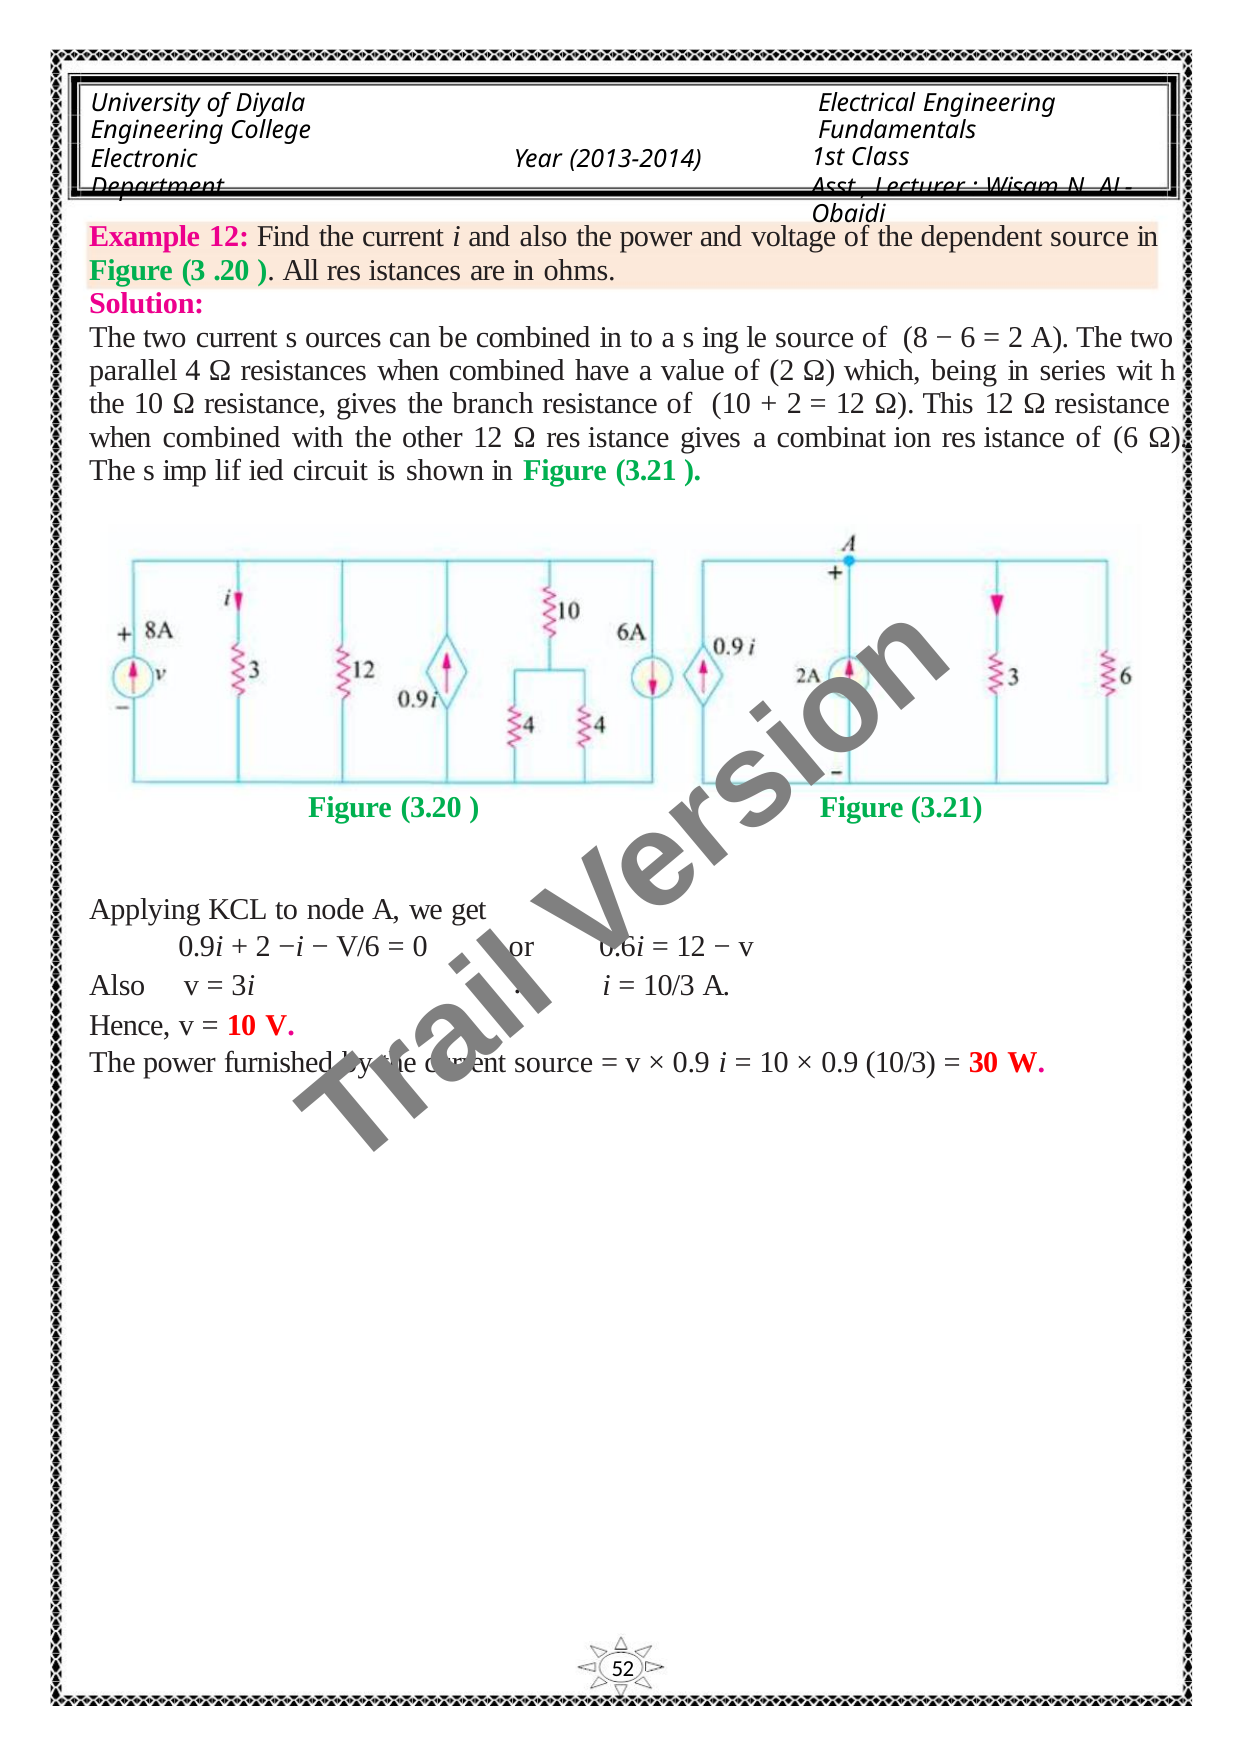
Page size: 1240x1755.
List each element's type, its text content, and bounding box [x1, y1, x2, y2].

text_box Figure (3.21) [824, 790, 1027, 824]
text_box 0.6i = 12 − v i = 10/3 A. [612, 930, 796, 1002]
text_box Year (2013-2014) [513, 145, 705, 173]
text_box The power furnished by the current source = v × 0.9 i = 10 × 0.9 (10/3) = 30 W. [520, 1045, 1167, 1079]
text_box Example 12: Find the current i and also the power and voltage of the dependent source in Figure (3 .20 ). All res istances are in ohms. Solution: The two current s ources can be combined in to a s ing le source of (8 − 6 = 2 A). The two parallel 4 Ω resistances when combined have a value of (2 Ω) which, being in series wit h the 10 Ω resistance, gives the branch resistance of (10 + 2 = 12 Ω). This 12 Ω resistance when combined with the other 12 Ω res istance gives a combinat ion res istance of (6 Ω). The s imp lif ied circuit is shown in Figure (3.21 ). [89, 220, 1240, 487]
text_box Electrical Engineering Fundamentals 1st Class Asst., Lecturer : Wisam N. AL-Obaidi [811, 89, 1204, 220]
text_box The power furnished by the current source = v × 0.9 i = 10 × 0.9 (10/3) = 30 W. [89, 1045, 279, 1079]
text_box Figure (3.20 ) [308, 790, 517, 824]
text_box [50, 49, 1193, 1706]
text_box University of Diyala Engineering College Electronic Department [90, 89, 332, 201]
text_box 52 [611, 1652, 670, 1681]
text_box Trail Version [246, 543, 993, 1211]
text_box Hence, v = 10 V. [89, 1008, 323, 1042]
text_box Applying KCL to node A, we get 0.9i + 2 −i − V/6 = 0 Also v = 3i [89, 892, 461, 1002]
